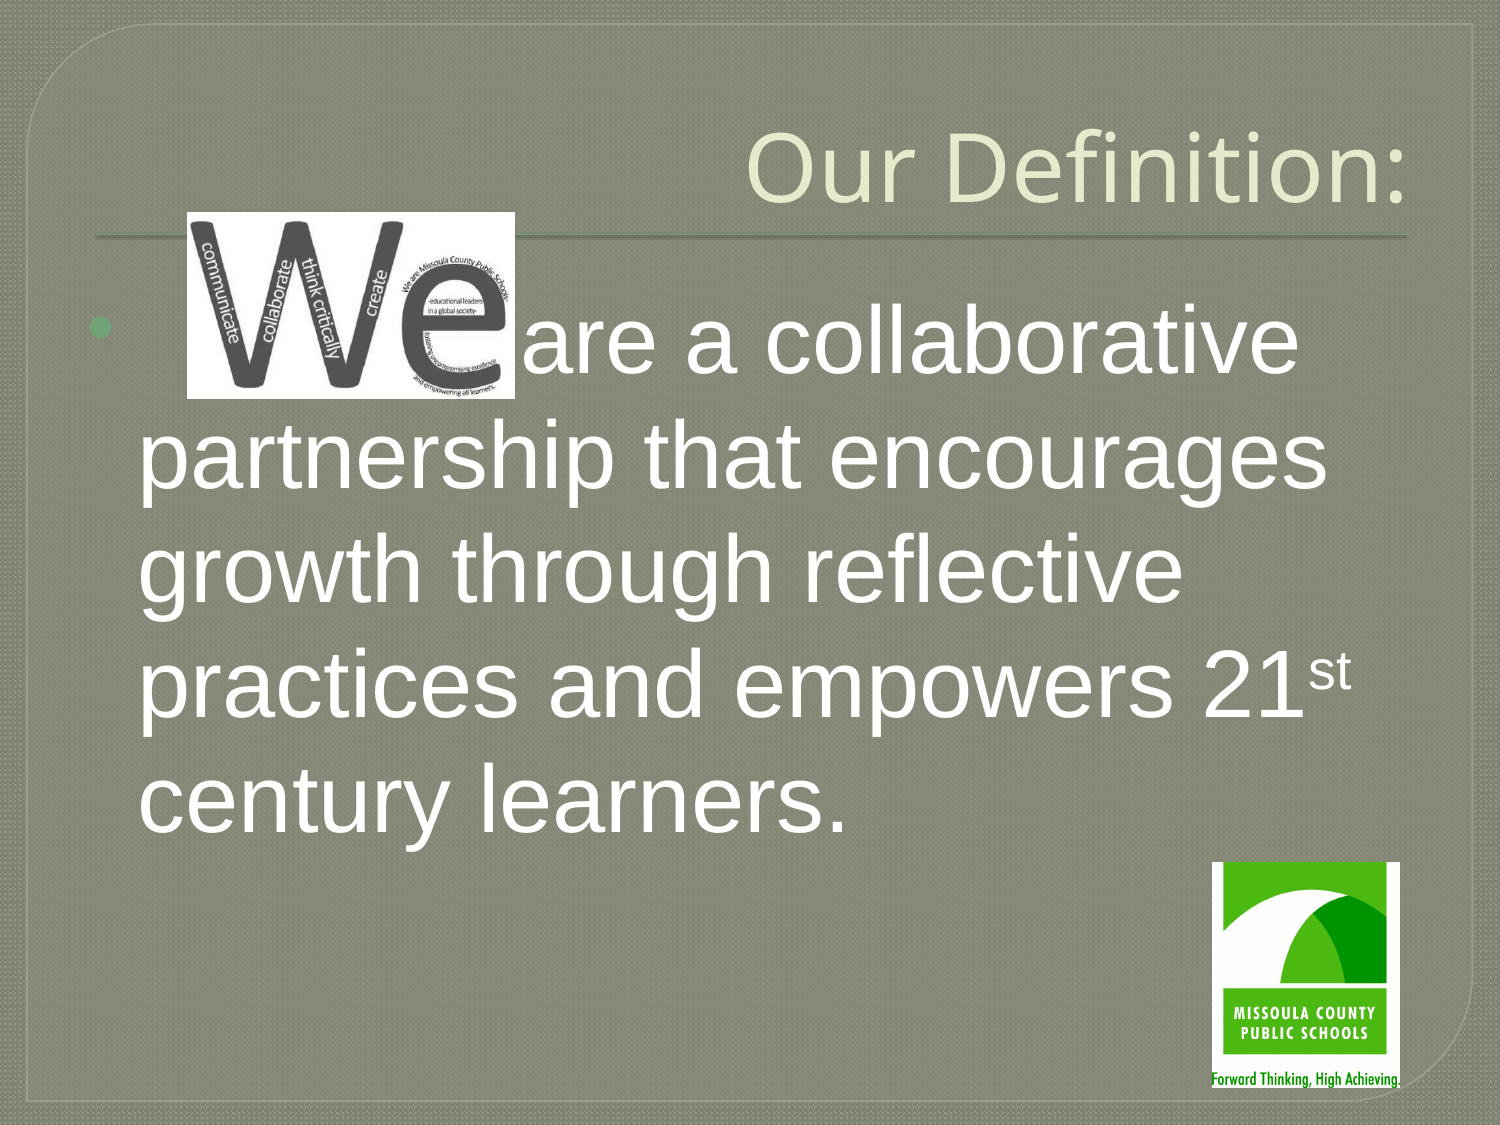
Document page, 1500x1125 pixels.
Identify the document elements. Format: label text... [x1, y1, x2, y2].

picture [187, 212, 515, 399]
list are a collaborative partnership that encourages growth through reflective practices and empowers 21st century learners. [75, 270, 1425, 1013]
picture [1212, 862, 1401, 1088]
title Our Definition: [75, 41, 1425, 230]
